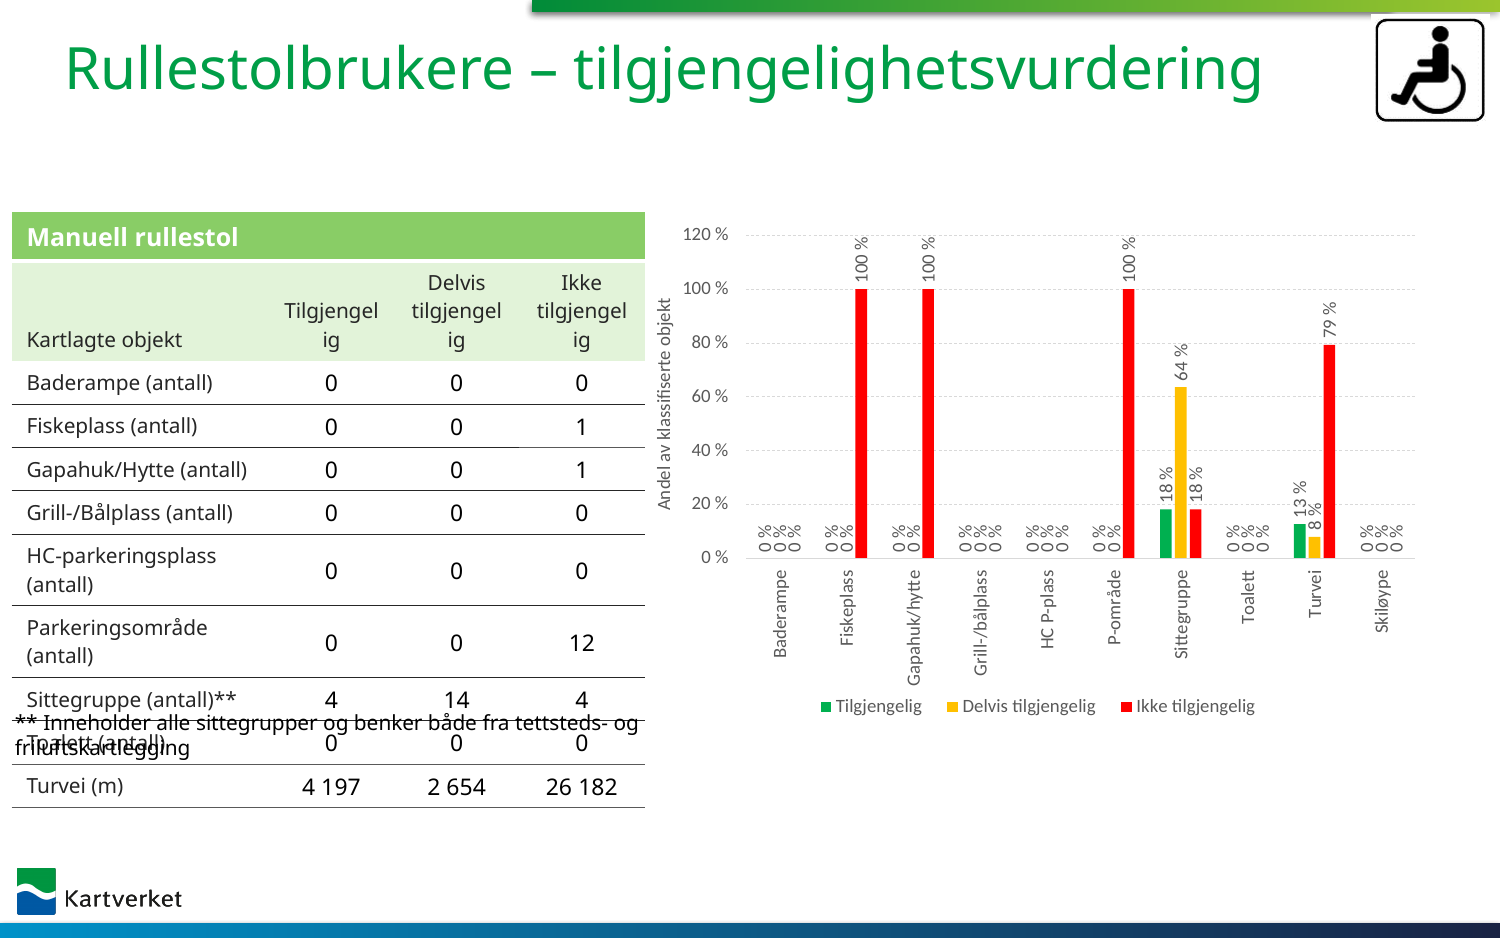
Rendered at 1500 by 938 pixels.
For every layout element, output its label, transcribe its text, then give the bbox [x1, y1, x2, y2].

table_cell Ikke tilgjengelig [519, 263, 638, 361]
table_cell Sittegruppe (antall)** [12, 678, 269, 702]
table_cell 4 [269, 678, 394, 702]
picture [1371, 13, 1491, 127]
table_cell Baderampe (antall) [12, 361, 269, 404]
table_cell 0 [394, 606, 519, 677]
table_cell 1 [519, 448, 638, 490]
table_cell Fiskeplass (antall) [12, 405, 269, 447]
table_cell 0 [394, 491, 519, 534]
table_cell 0 [519, 491, 638, 534]
table_cell 0 [394, 405, 519, 447]
picture [643, 218, 1426, 728]
table_cell 0 [269, 491, 394, 534]
table_cell Parkeringsområde (antall) [12, 606, 269, 677]
table_cell 0 [394, 448, 519, 490]
table_cell Kartlagte objekt [12, 263, 269, 361]
table_cell 0 [394, 361, 519, 404]
table_cell Grill-/Bålplass (antall) [12, 491, 269, 534]
table_cell 0 [394, 535, 519, 605]
table_cell 4 197 [269, 768, 394, 807]
table_cell 0 [269, 405, 394, 447]
table_cell 0 [519, 361, 638, 404]
table_cell Tilgjengelig [269, 263, 394, 361]
table_cell Turvei (m) [12, 768, 269, 807]
table_cell Gapahuk/Hytte (antall) [12, 448, 269, 490]
text_box ** Inneholder alle sittegrupper og benker både fra tettsteds- og friluftskartlegging [0, 702, 745, 768]
table_cell 2 654 [394, 768, 519, 807]
table_cell 0 [519, 535, 638, 605]
table_cell 4 [519, 678, 638, 702]
table_cell 0 [269, 448, 394, 490]
table_header Manuell rullestol [12, 212, 645, 259]
table_cell 0 [269, 535, 394, 605]
table_cell HC-parkeringsplass (antall) [12, 535, 269, 605]
table_cell 0 [269, 606, 394, 677]
table_cell 26 182 [519, 768, 645, 807]
table_cell 1 [519, 405, 638, 447]
table_cell 0 [269, 361, 394, 404]
table_cell 14 [394, 678, 519, 702]
table_cell Delvis tilgjengelig [394, 263, 519, 361]
table_cell 12 [519, 606, 638, 677]
text_box Rullestolbrukere – tilgjengelighetsvurdering [49, 12, 1372, 109]
